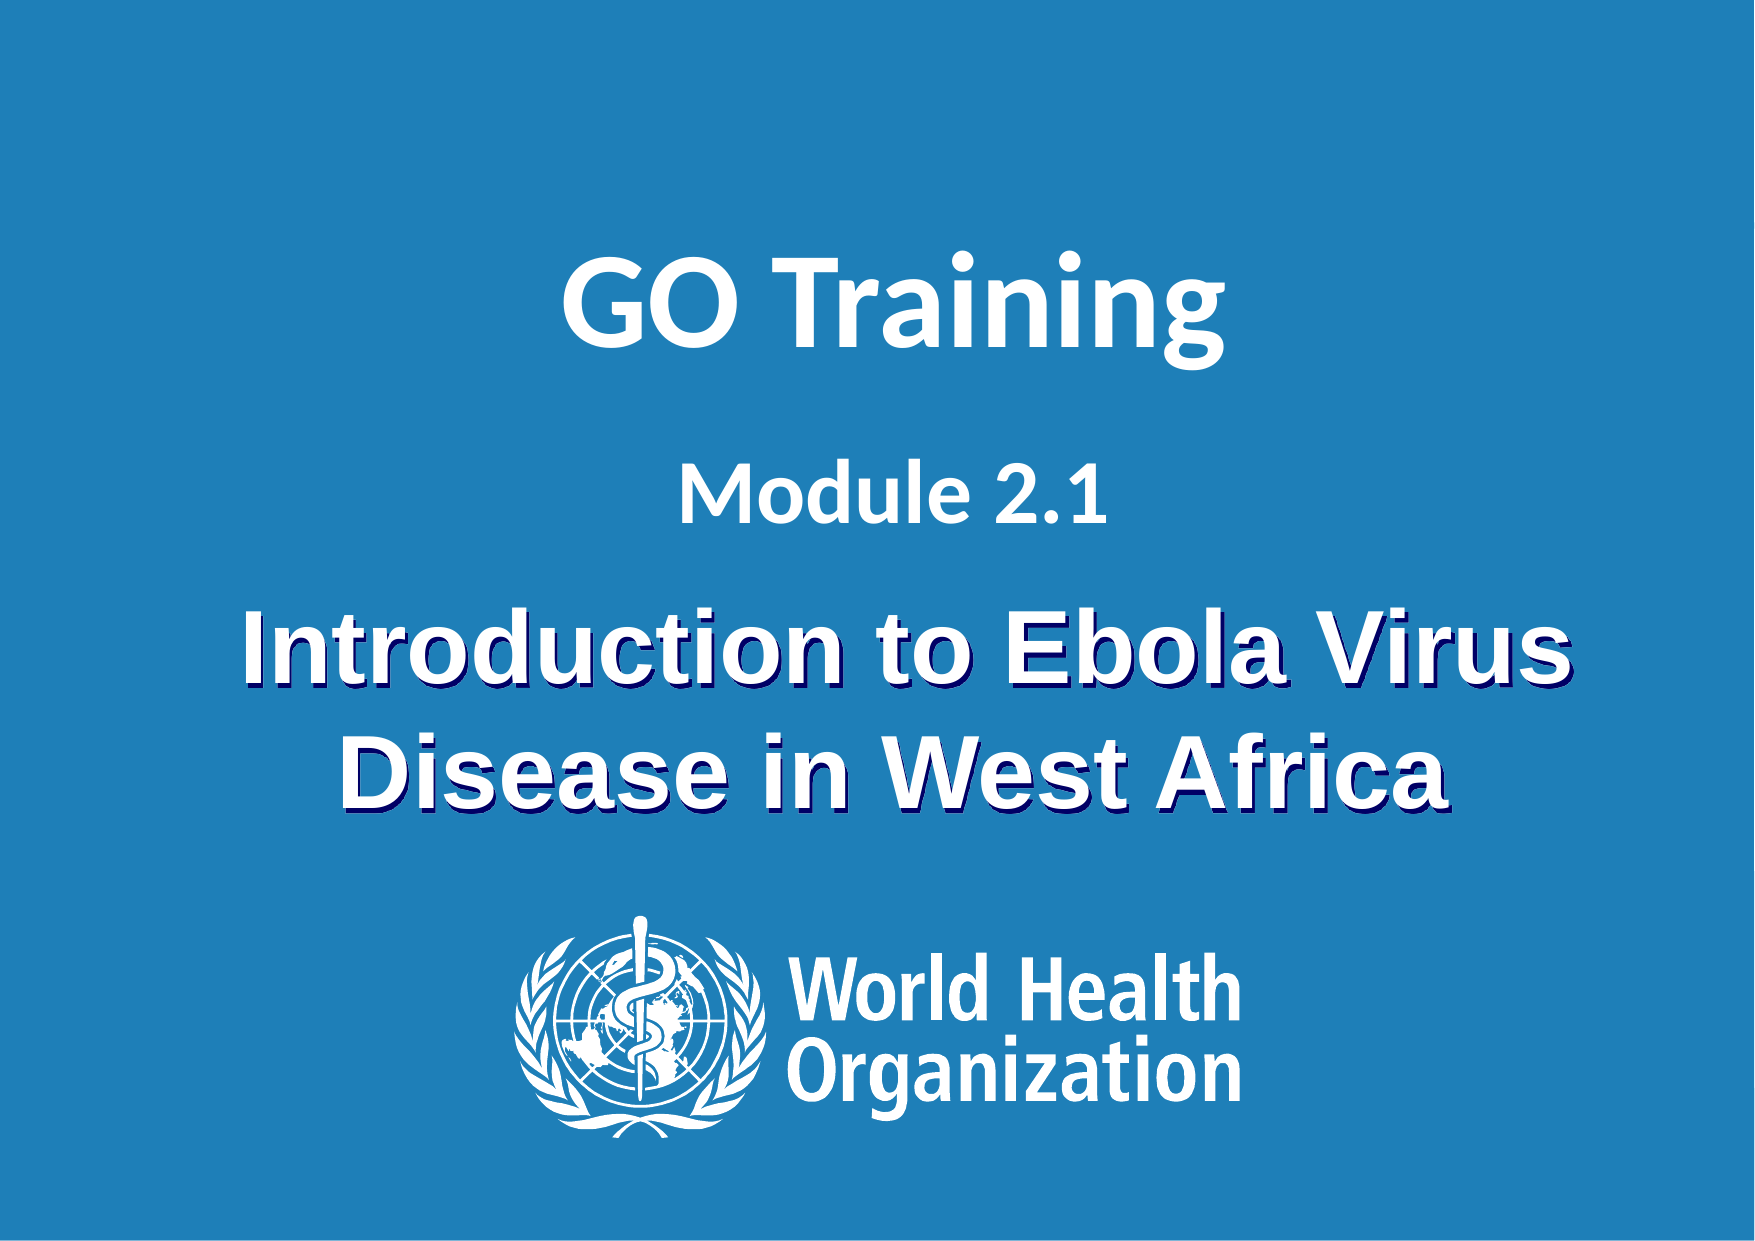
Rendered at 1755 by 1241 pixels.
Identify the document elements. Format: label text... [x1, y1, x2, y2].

text_box Introduction to Ebola Virus Disease in West Africa [158, 609, 1657, 800]
picture [513, 914, 1241, 1139]
text_box [0, 871, 1755, 1241]
text_box GO Training Module 2.1 [283, 202, 1504, 550]
